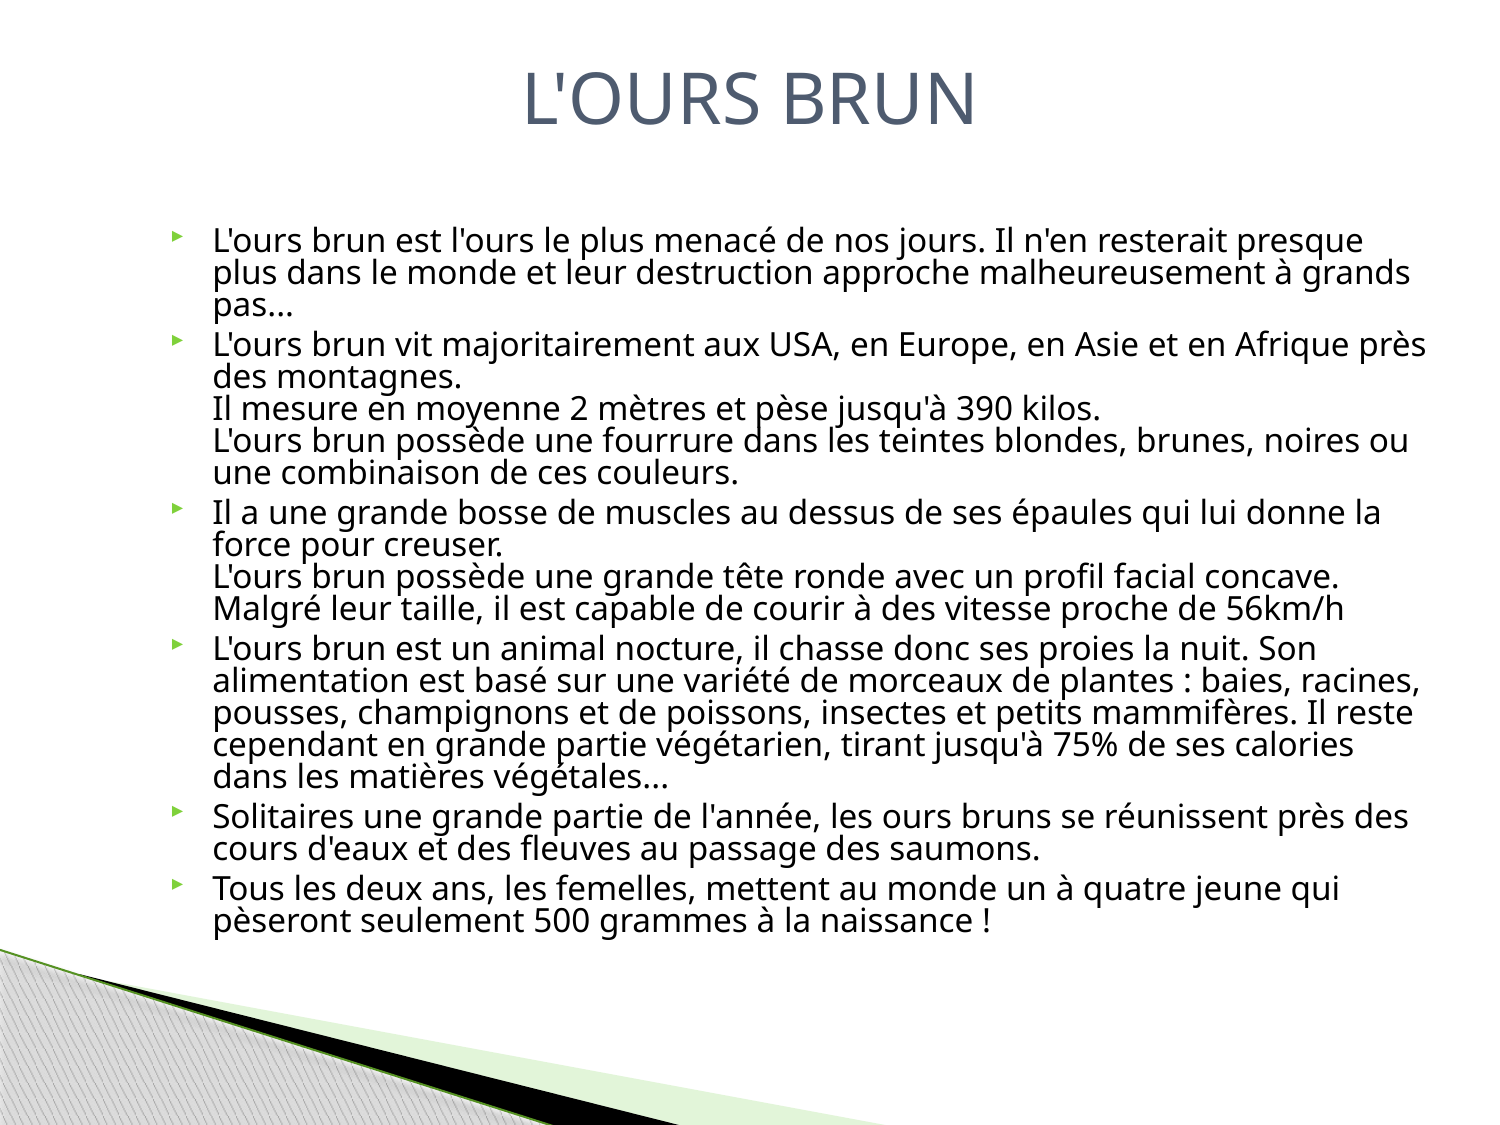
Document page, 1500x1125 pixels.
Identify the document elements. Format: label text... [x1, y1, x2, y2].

list L'ours brun est l'ours le plus menacé de nos jours. Il n'en resterait presque plus dans le monde et leur destruction approche malheureusement à grands pas... L'ours brun vit majoritairement aux USA, en Europe, en Asie et en Afrique près des montagnes. Il mesure en moyenne 2 mètres et pèse jusqu'à 390 kilos. L'ours brun possède une fourrure dans les teintes blondes, brunes, noires ou une combinaison de ces couleurs. Il a une grande bosse de muscles au dessus de ses épaules qui lui donne la force pour creuser. L'ours brun possède une grande tête ronde avec un profil facial concave. Malgré leur taille, il est capable de courir à des vitesse proche de 56km/h L'ours brun est un animal nocture, il chasse donc ses proies la nuit. Son alimentation est basé sur une variété de morceaux de plantes : baies, racines, pousses, champignons et de poissons, insectes et petits mammifères. Il reste cependant en grande partie végétarien, tirant jusqu'à 75% de ses calories dans les matières végétales... Solitaires une grande partie de l'année, les ours bruns se réunissent près des cours d'eaux et des fleuves au passage des saumons. Tous les deux ans, les femelles, mettent au monde un à quatre jeune qui pèseront seulement 500 grammes à la naissance ! [137, 220, 1451, 1000]
title L'OURS BRUN [75, 45, 1425, 233]
